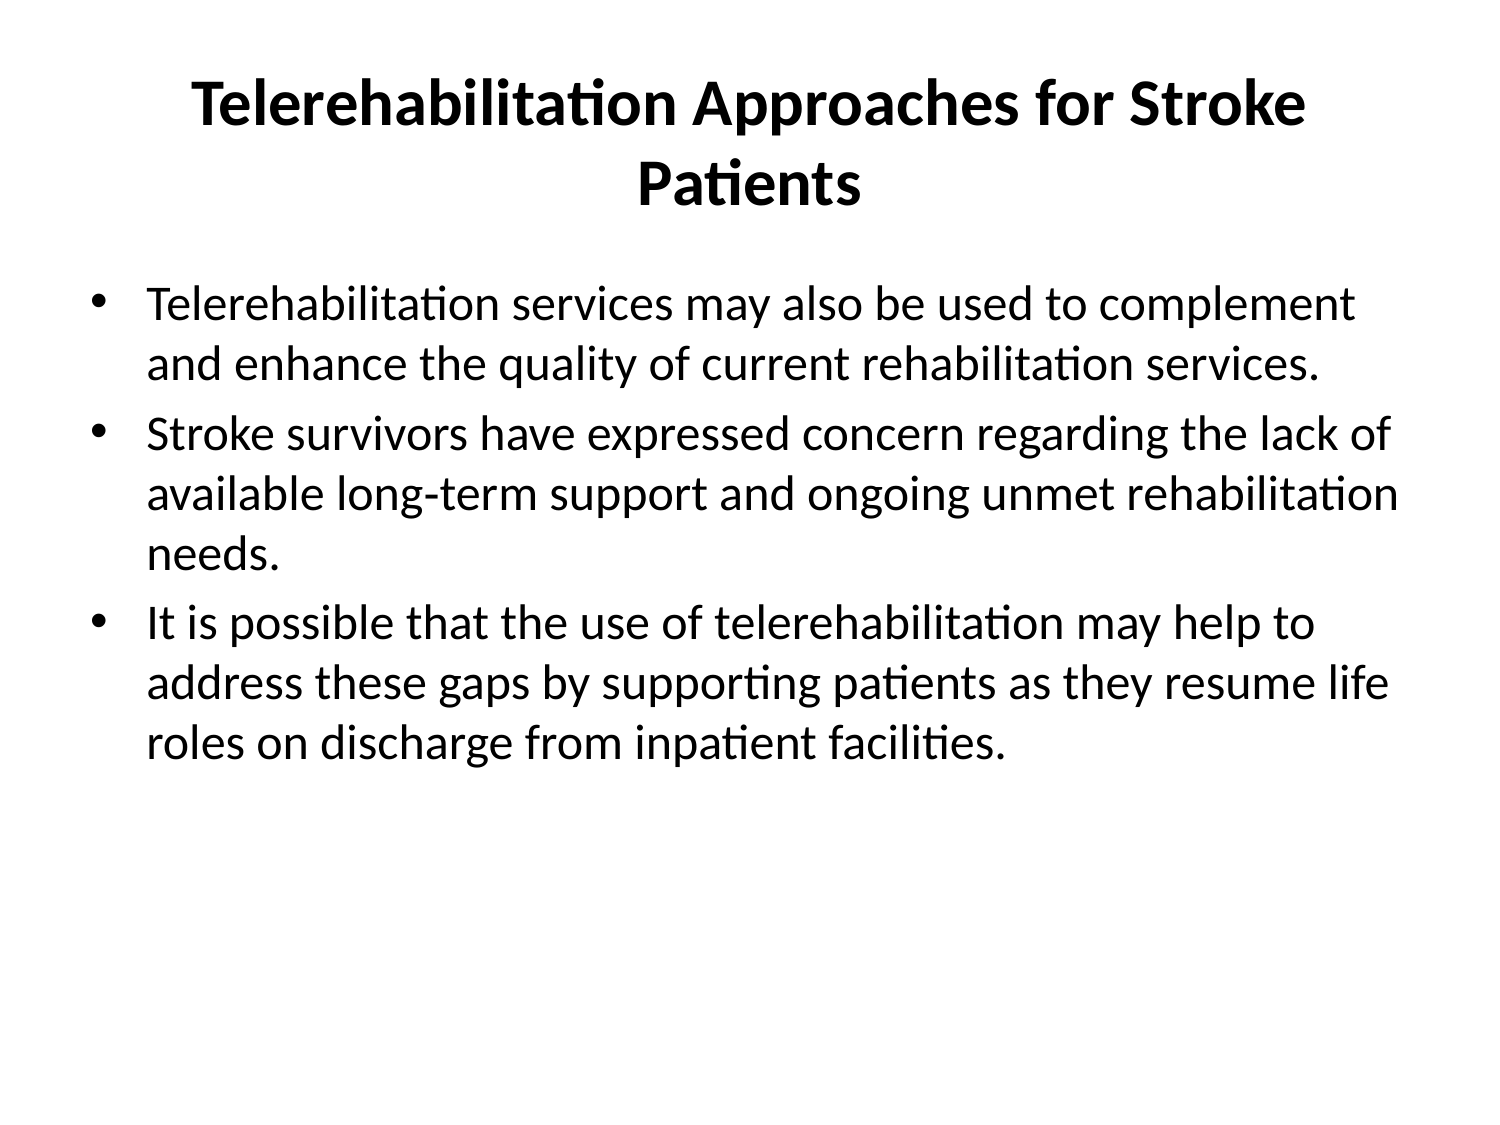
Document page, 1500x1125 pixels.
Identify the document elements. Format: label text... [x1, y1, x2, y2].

list Telerehabilitation services may also be used to complement and enhance the quality of current rehabilitation services. Stroke survivors have expressed concern regarding the lack of available long‐term support and ongoing unmet rehabilitation needs. It is possible that the use of telerehabilitation may help to address these gaps by supporting patients as they resume life roles on discharge from inpatient facilities. [75, 262, 1425, 1005]
title Telerehabilitation Approaches for Stroke Patients [75, 45, 1425, 233]
